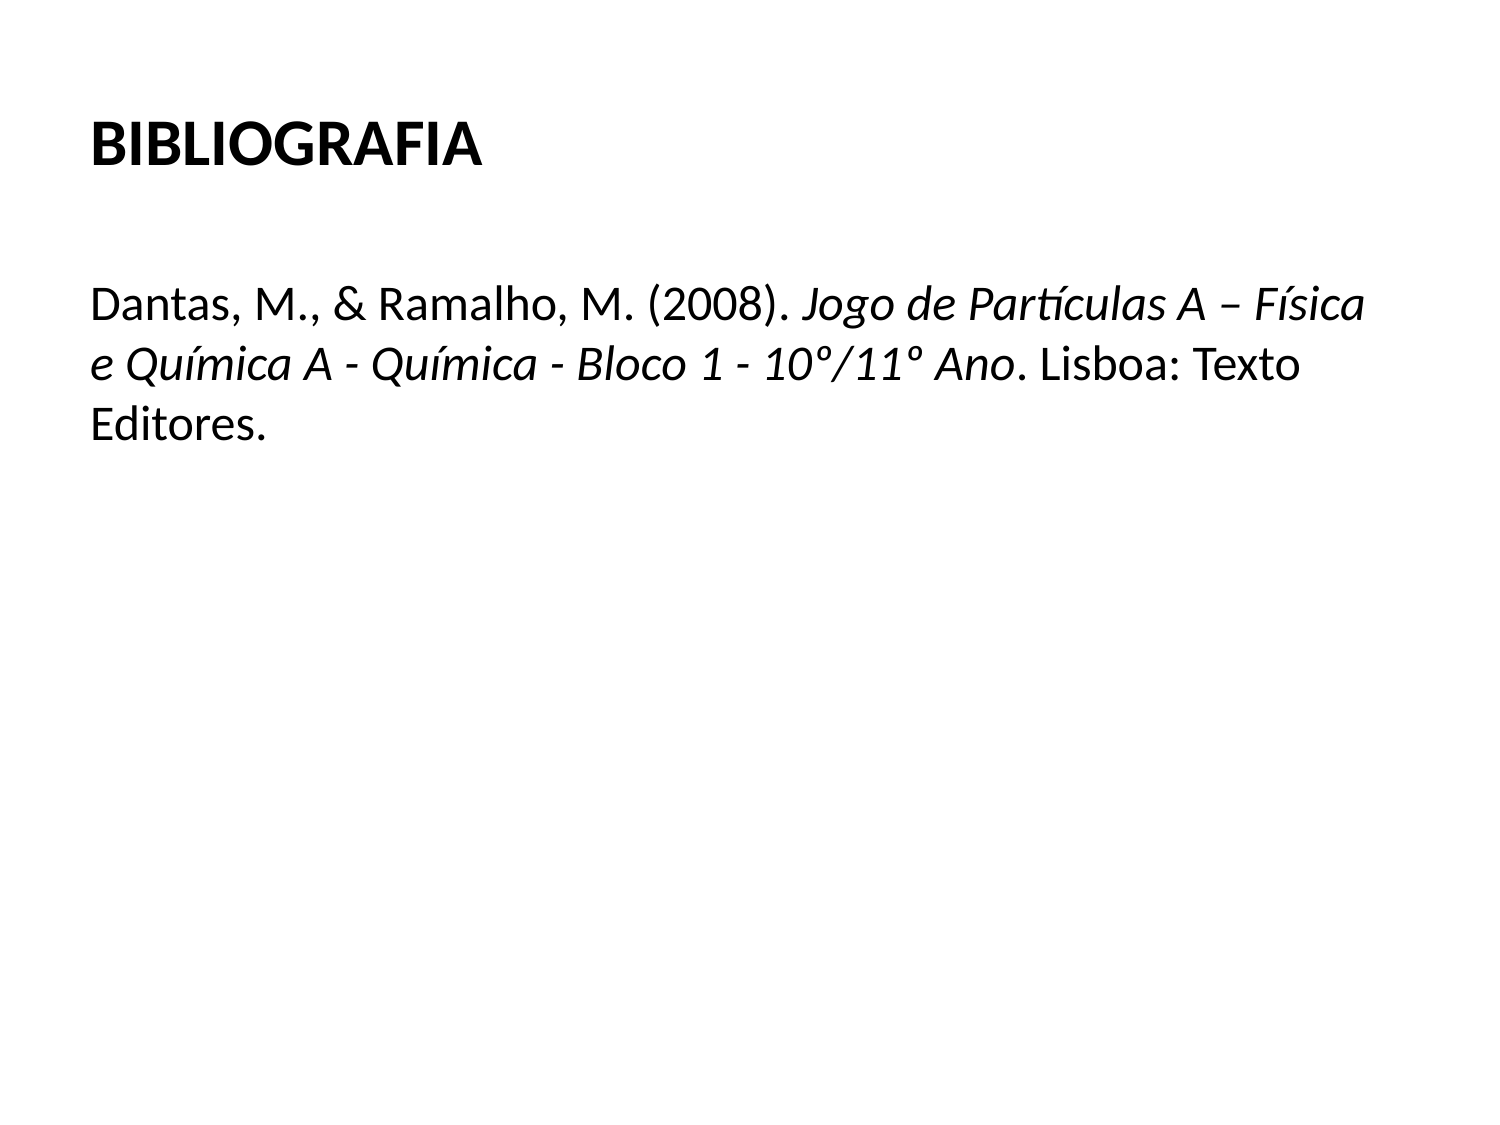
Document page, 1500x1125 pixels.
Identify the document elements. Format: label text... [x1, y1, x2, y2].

title BIBLIOGRAFIA [75, 45, 1425, 233]
list Dantas, M., & Ramalho, M. (2008). Jogo de Partículas A – Física e Química A - Química -­ Bloco 1 ­- 10º/11º Ano. Lisboa: Texto Editores. [75, 262, 1425, 1005]
